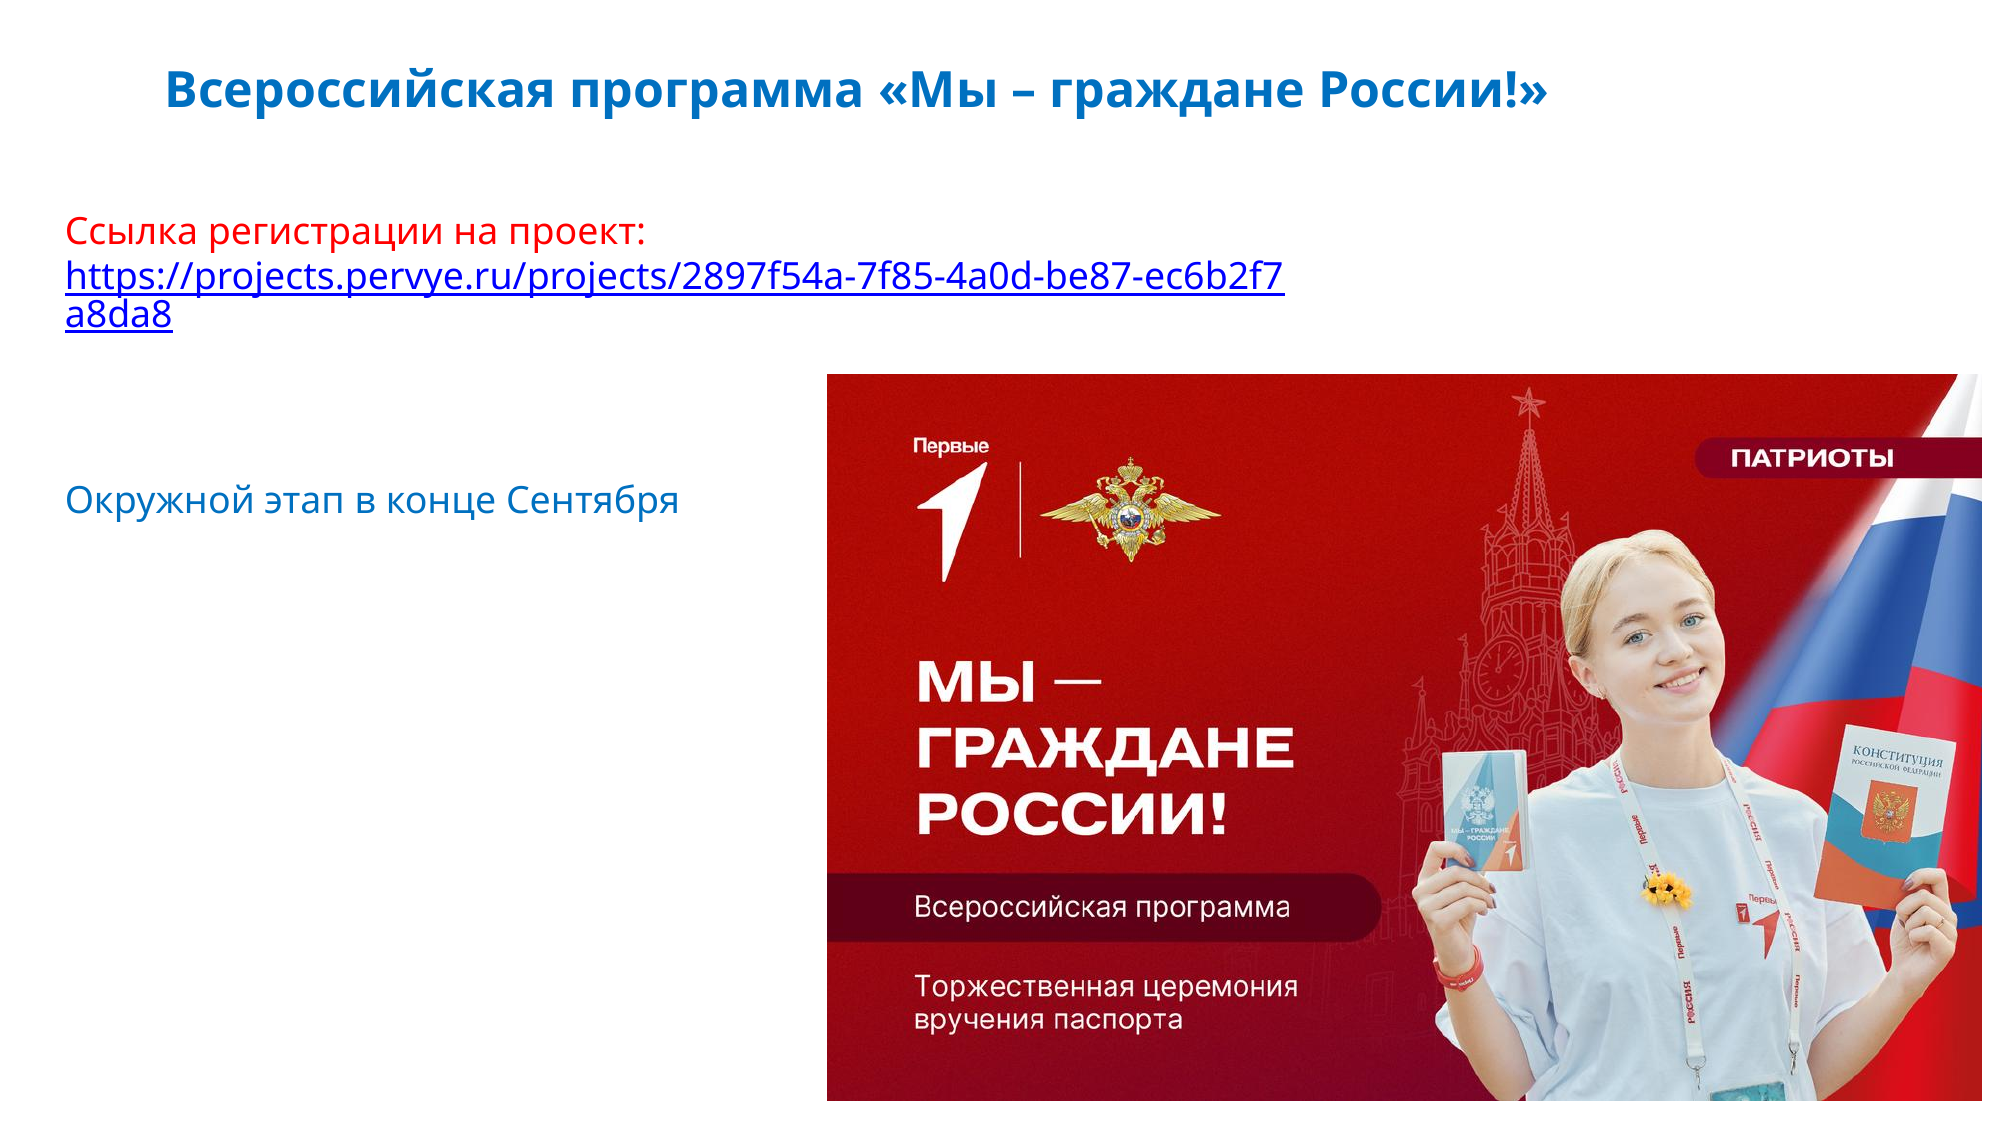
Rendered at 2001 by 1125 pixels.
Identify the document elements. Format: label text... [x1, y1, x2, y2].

picture [827, 374, 1982, 1102]
text_box Ссылка регистрации на проект: https://projects.pervye.ru/projects/2897f54a-7f85-4a0d-be87-ec6b2f7a8da8 Окружной этап в конце Сентября [49, 199, 1300, 491]
text_box Всероссийская программа «Мы – граждане России!» [149, 49, 1813, 125]
